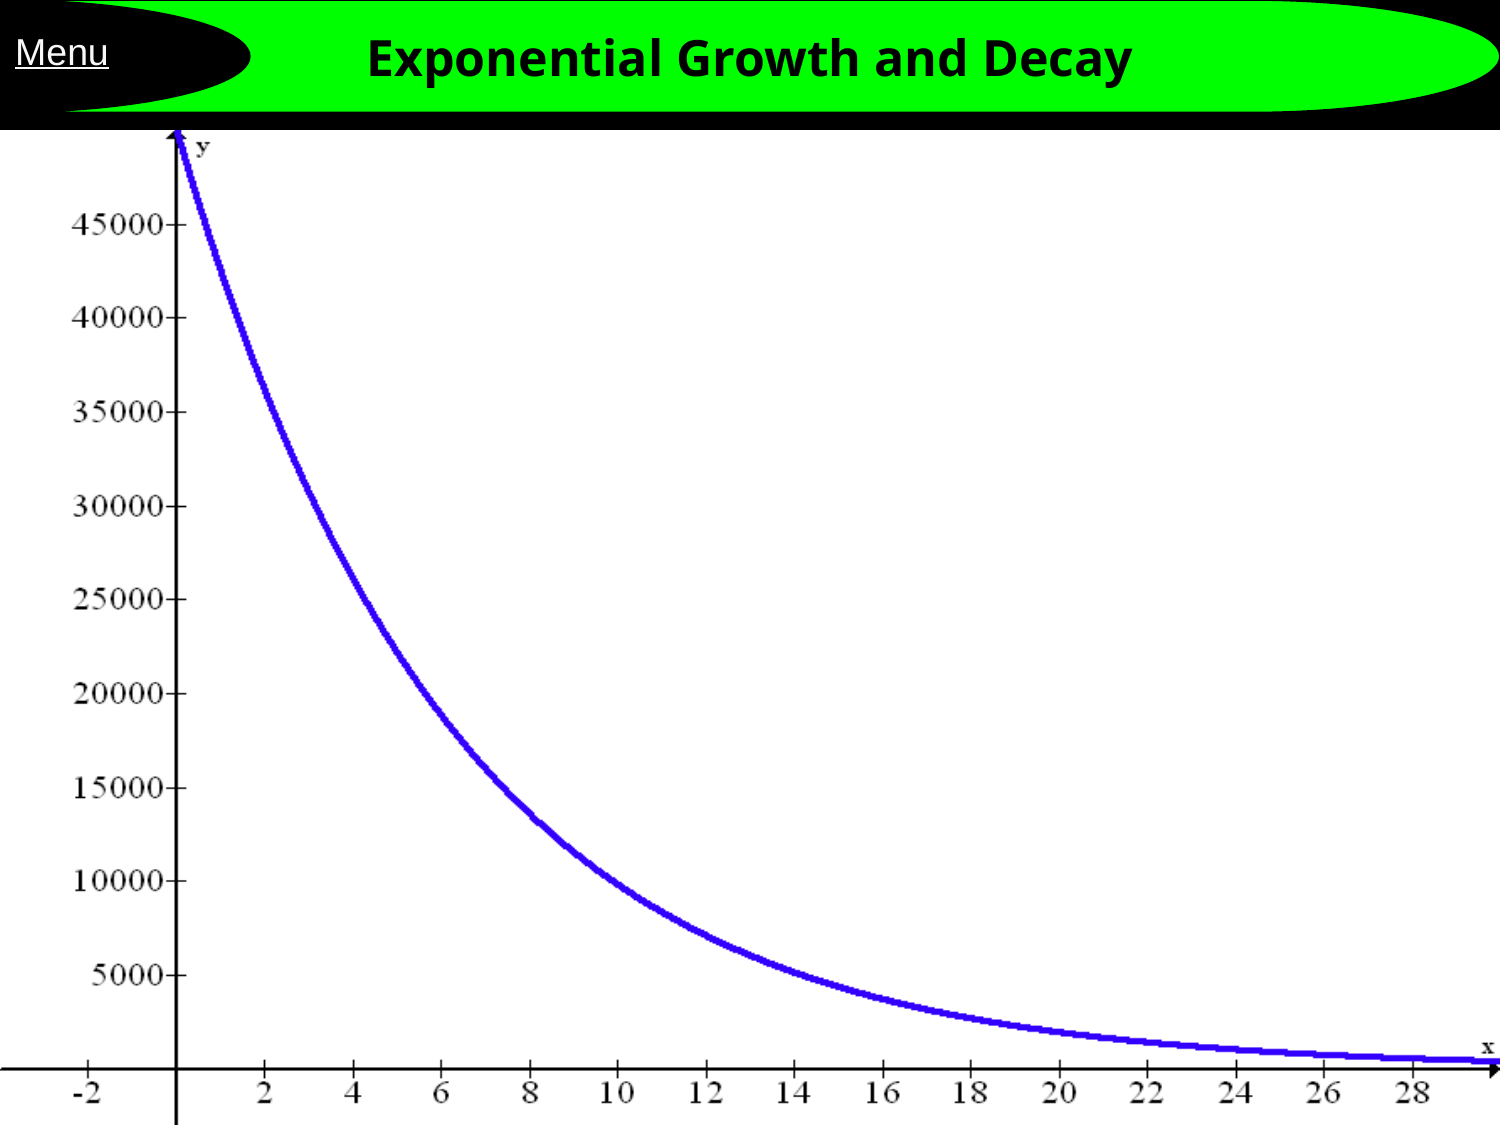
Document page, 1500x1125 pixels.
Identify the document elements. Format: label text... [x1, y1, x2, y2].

text_box Menu [0, 20, 124, 80]
text_box Exponential Growth and Decay [0, 0, 1500, 113]
picture [0, 130, 1500, 1125]
